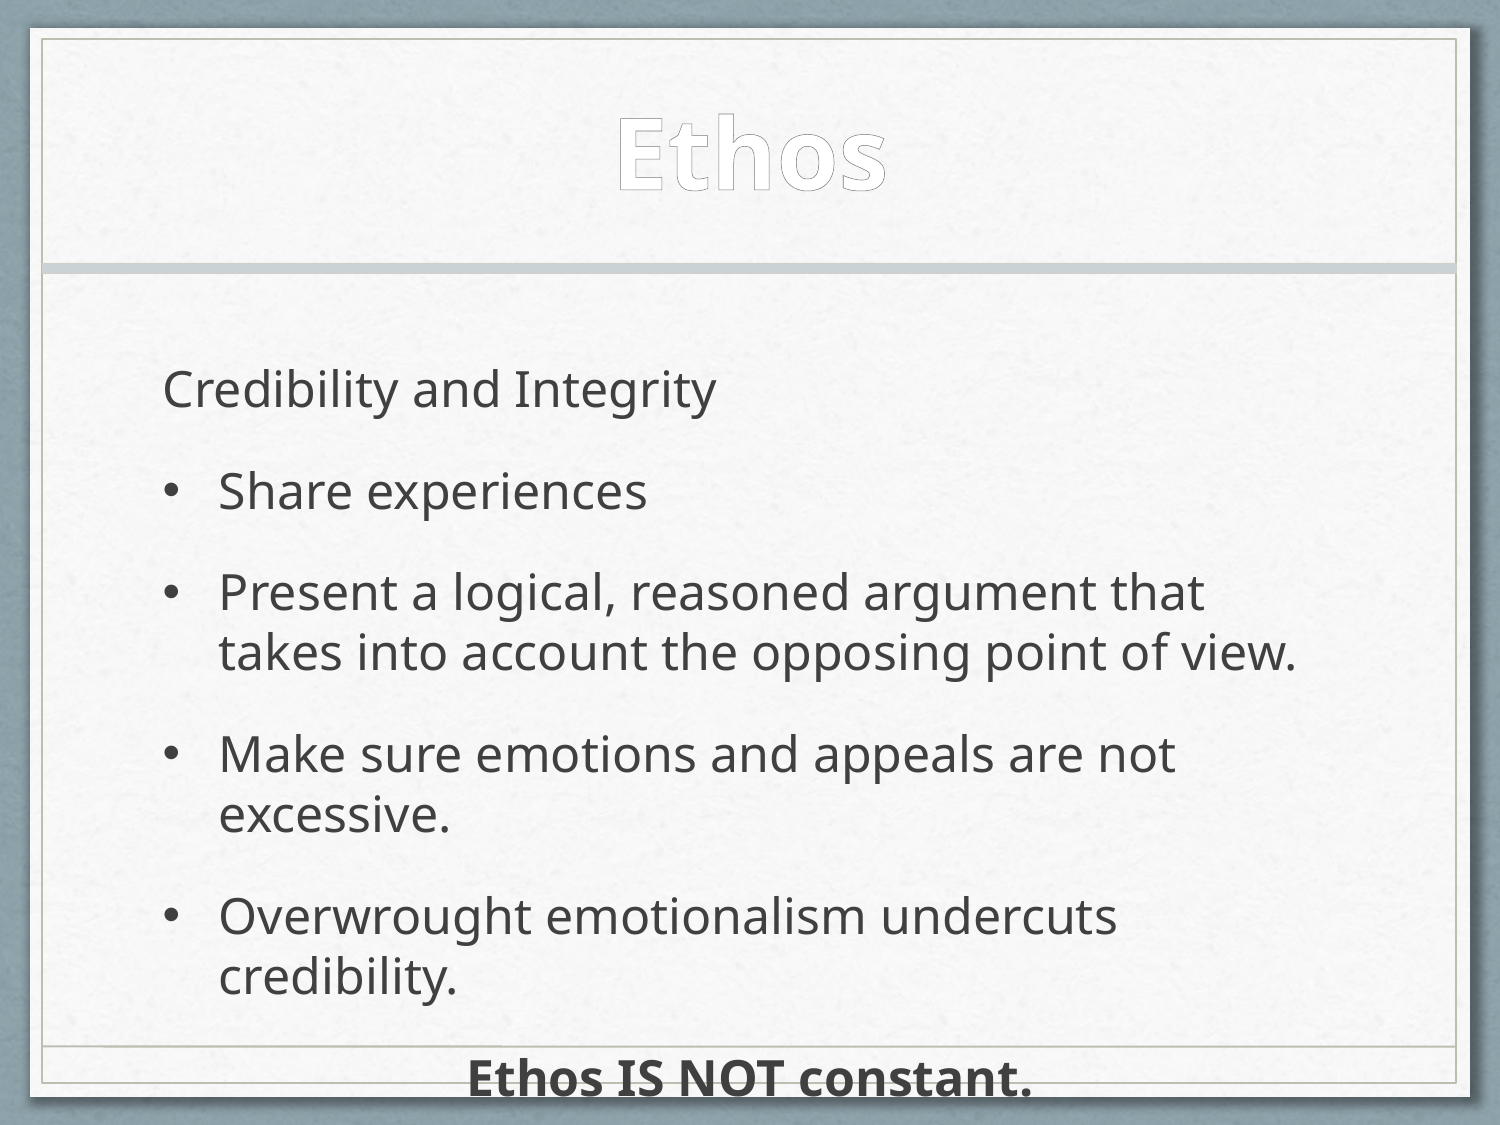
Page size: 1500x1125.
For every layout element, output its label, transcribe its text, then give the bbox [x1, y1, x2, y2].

picture [30, 28, 1470, 1097]
list Credibility and Integrity Share experiences Present a logical, reasoned argument that takes into account the opposing point of view. Make sure emotions and appeals are not excessive. Overwrought emotionalism undercuts credibility. Ethos IS NOT constant. [147, 350, 1353, 995]
title Ethos [147, 40, 1353, 260]
